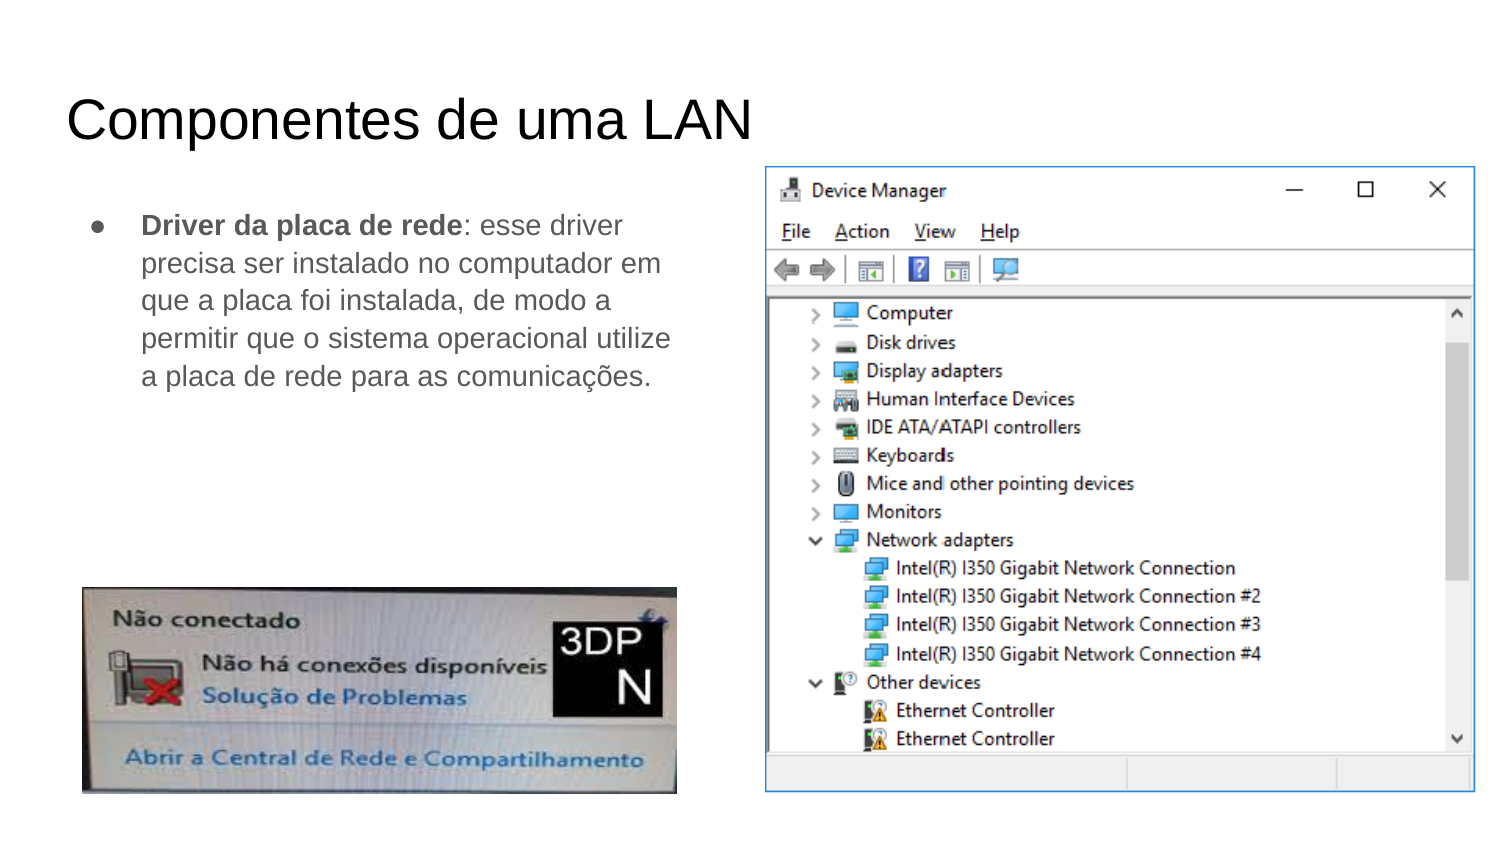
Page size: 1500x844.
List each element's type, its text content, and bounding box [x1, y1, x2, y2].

picture [81, 586, 677, 794]
title Componentes de uma LAN [51, 72, 1449, 167]
picture [765, 166, 1477, 794]
list Driver da placa de rede: esse driver precisa ser instalado no computador em que a placa foi instalada, de modo a permitir que o sistema operacional utilize a placa de rede para as comunicações. [51, 189, 708, 750]
